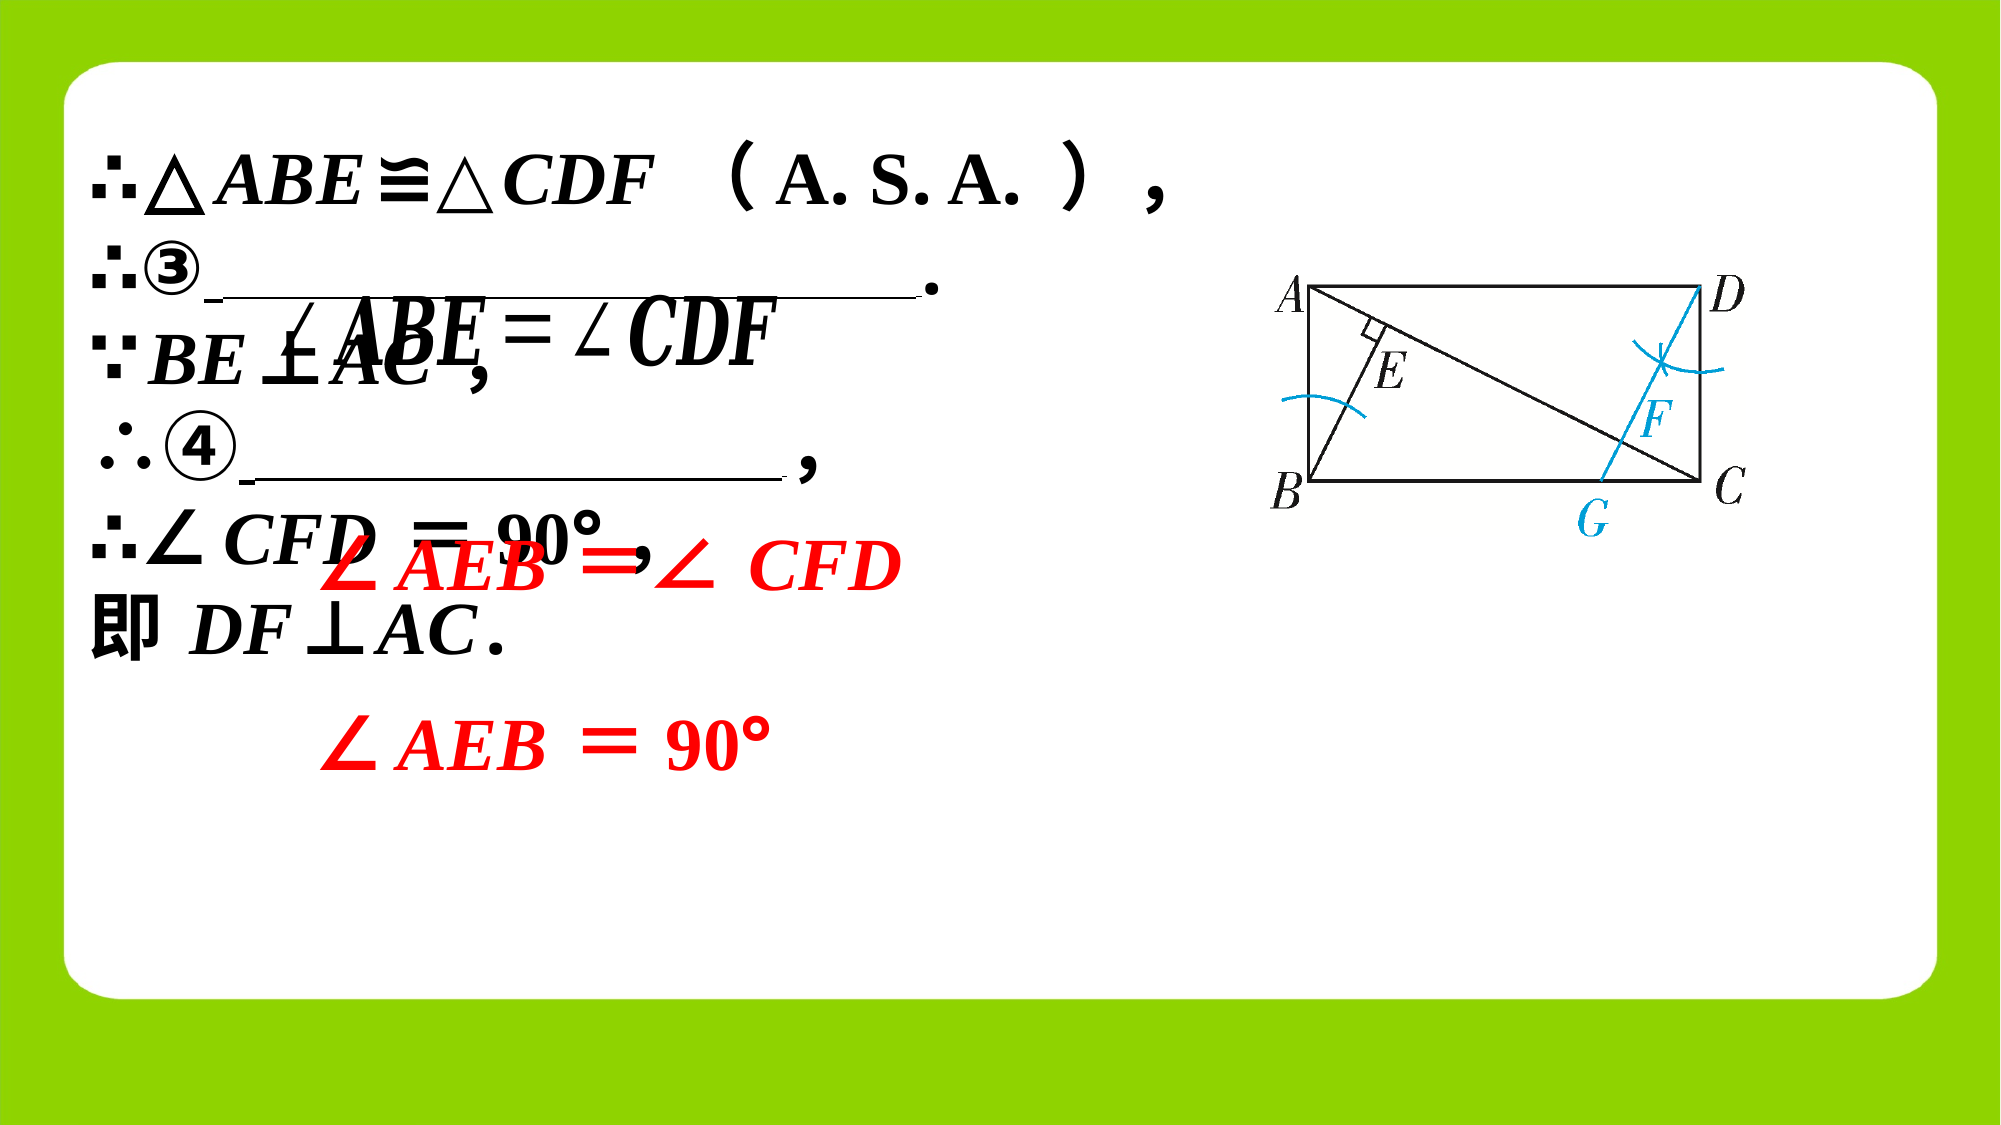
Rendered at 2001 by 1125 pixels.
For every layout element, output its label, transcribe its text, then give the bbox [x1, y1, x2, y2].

text_box ∠AEB＝90° [299, 687, 871, 793]
picture [0, 0, 2001, 1125]
text_box ∠AEB＝∠CFD [299, 507, 966, 613]
